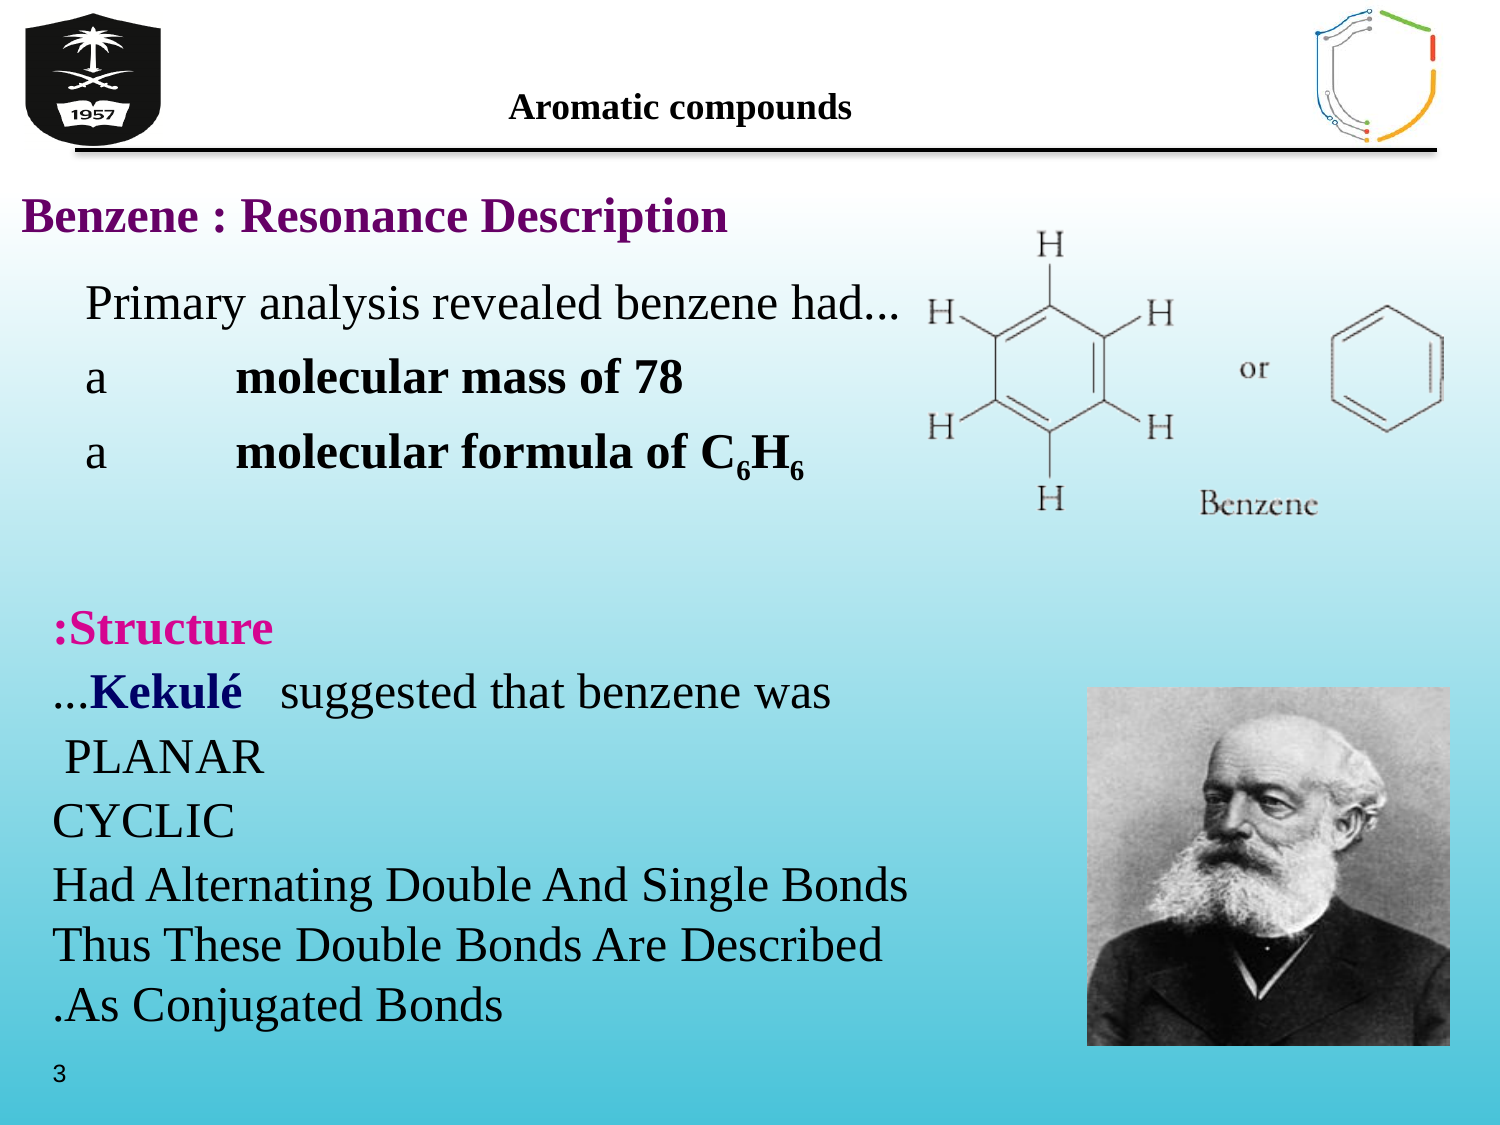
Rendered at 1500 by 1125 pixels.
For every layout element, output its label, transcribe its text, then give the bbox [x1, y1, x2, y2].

text_box Structure: Kekulé suggested that benzene was... PLANAR CYCLIC Had Alternating Double And Single Bonds Thus These Double Bonds Are Described As Conjugated Bonds. [37, 659, 1025, 1039]
title Benzene : Resonance Description [6, 162, 1063, 262]
picture [924, 224, 1444, 530]
text_box 3 [37, 1050, 82, 1095]
text_box Primary analysis revealed benzene had... a molecular mass of 78 a molecular formula of C6H6 [0, 262, 1259, 659]
text_box Aromatic compounds [493, 74, 868, 135]
picture [24, 12, 163, 151]
picture [1087, 687, 1451, 1046]
picture [1287, 0, 1463, 165]
